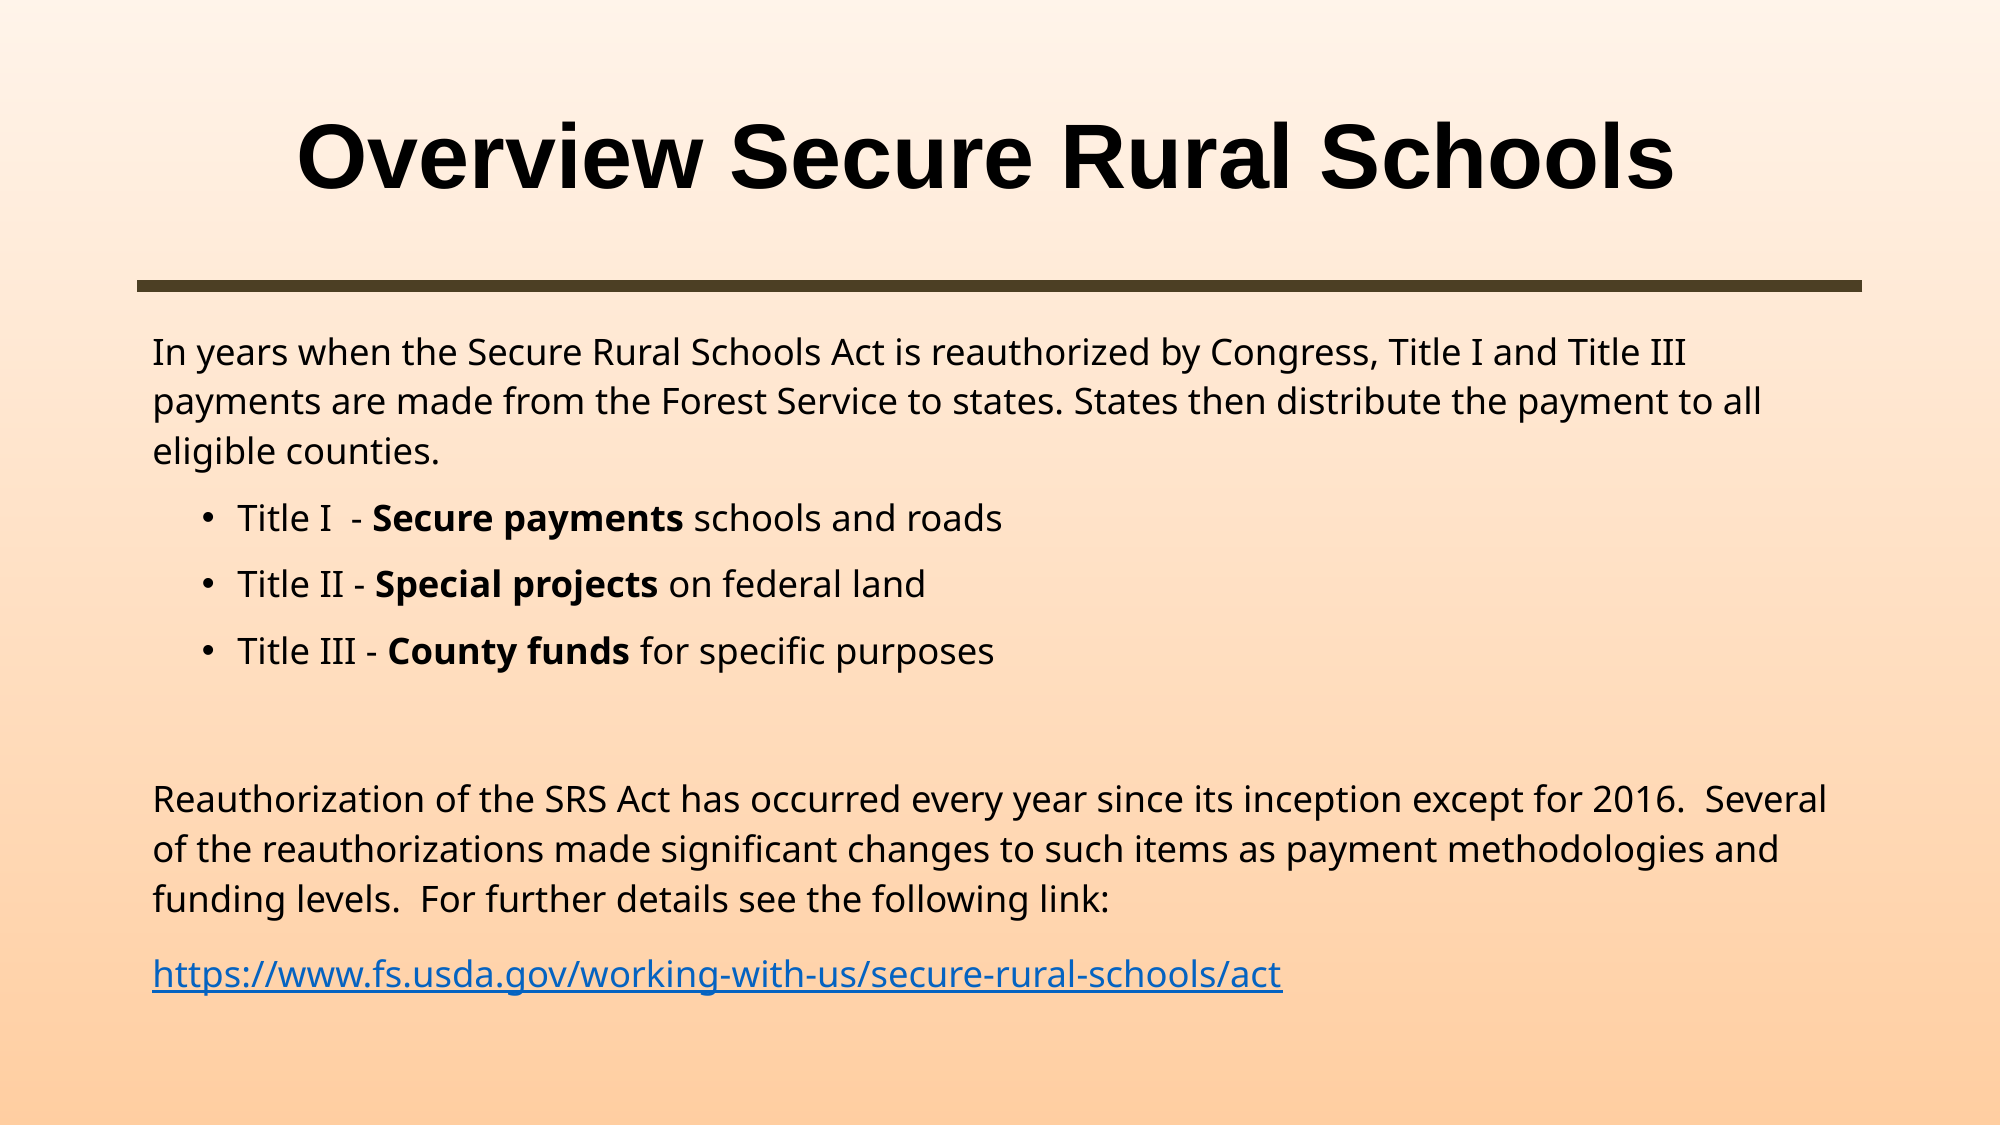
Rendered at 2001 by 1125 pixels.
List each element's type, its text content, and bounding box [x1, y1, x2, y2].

list In years when the Secure Rural Schools Act is reauthorized by Congress, Title I and Title III payments are made from the Forest Service to states. States then distribute the payment to all eligible counties. Title I - Secure payments schools and roads Title II - Special projects on federal land Title III - County funds for specific purposes Reauthorization of the SRS Act has occurred every year since its inception except for 2016. Several of the reauthorizations made significant changes to such items as payment methodologies and funding levels. For further details see the following link: https://www.fs.usda.gov/working-with-us/secure-rural-schools/act [137, 315, 1863, 1010]
title Overview Secure Rural Schools [137, 102, 1863, 262]
